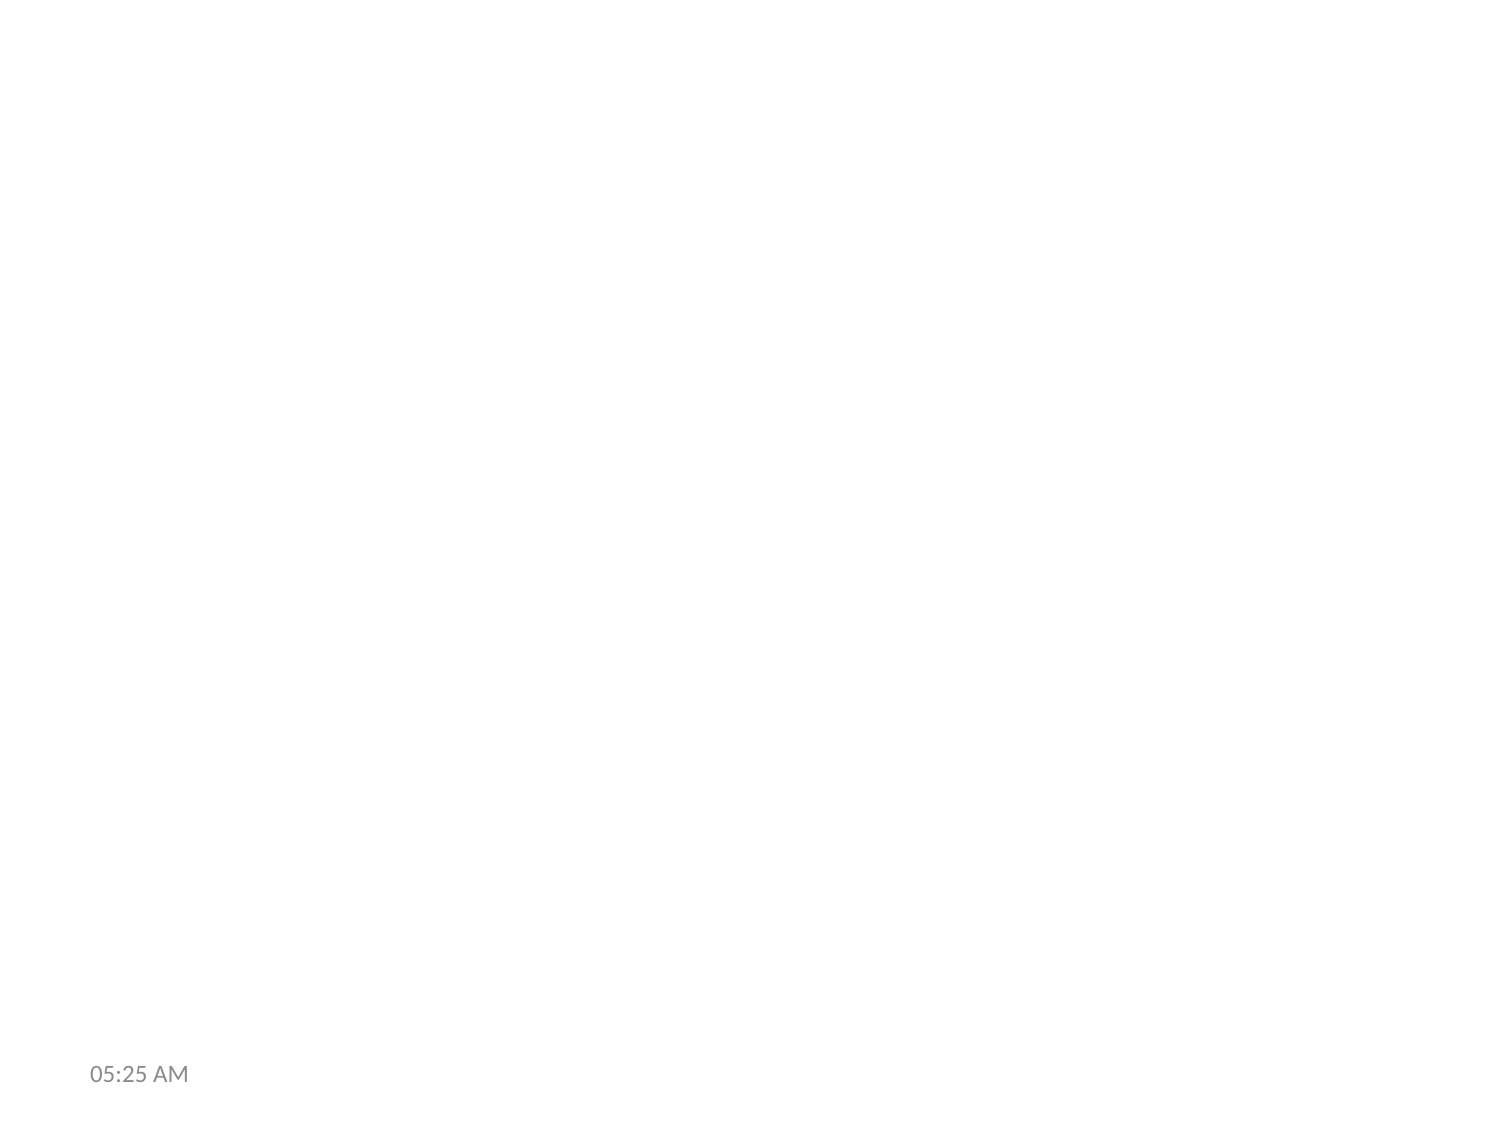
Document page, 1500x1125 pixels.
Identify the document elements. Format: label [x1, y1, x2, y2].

slide_number [75, 1042, 425, 1103]
